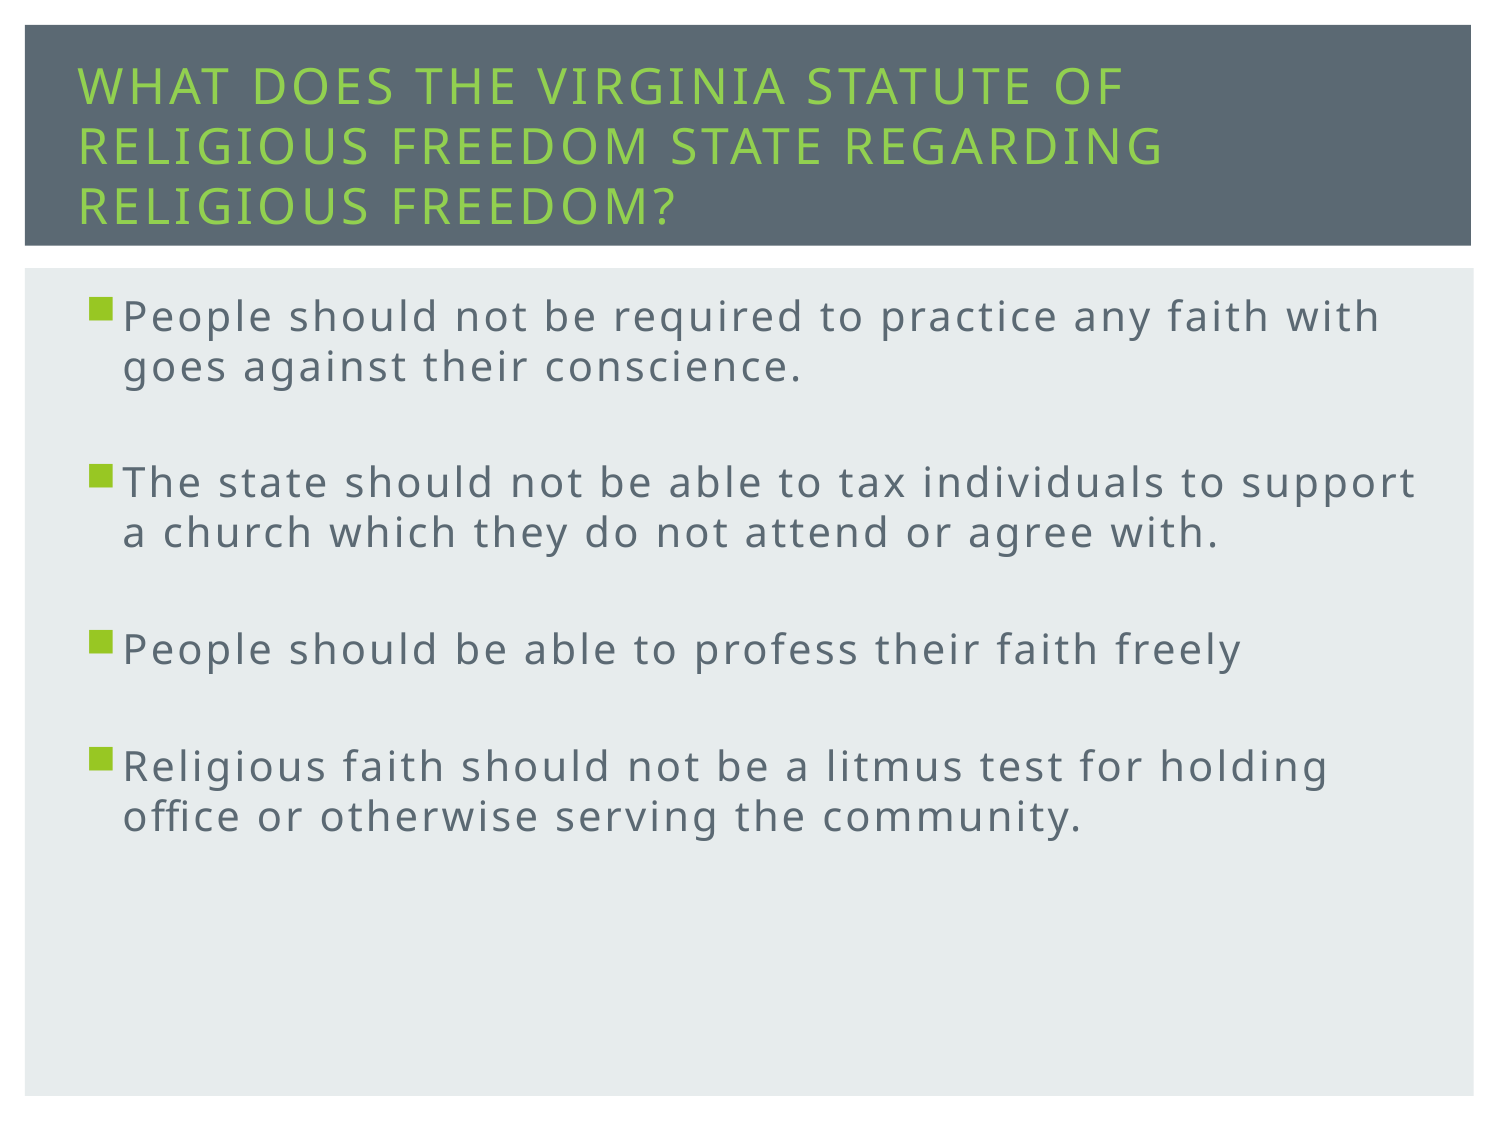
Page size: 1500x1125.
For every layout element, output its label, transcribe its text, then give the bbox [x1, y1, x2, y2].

title What does the Virginia Statute of Religious Freedom state regarding religious freedom? [62, 58, 1438, 232]
list People should not be required to practice any faith with goes against their conscience. The state should not be able to tax individuals to support a church which they do not attend or agree with. People should be able to profess their faith freely Religious faith should not be a litmus test for holding office or otherwise serving the community. [62, 281, 1442, 1005]
